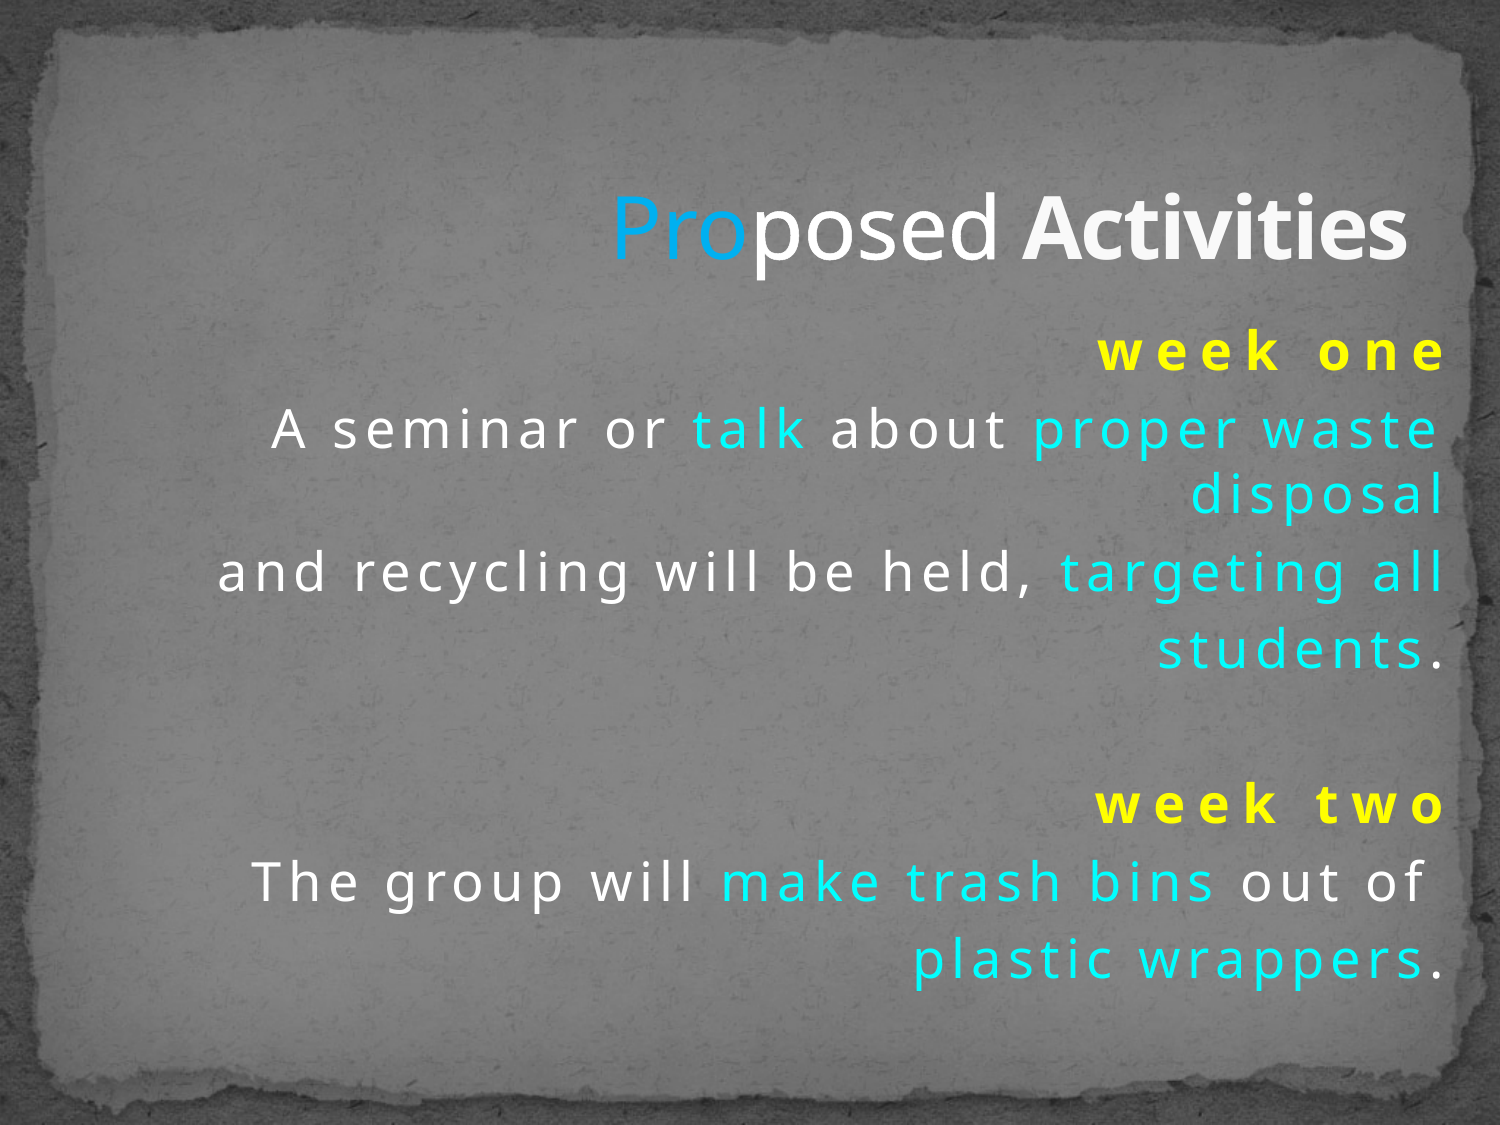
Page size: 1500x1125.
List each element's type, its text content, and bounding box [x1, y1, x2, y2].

title Proposed Activities [74, 125, 1425, 285]
list week one A seminar or talk about proper waste disposal and recycling will be held, targeting all students. week two The group will make trash bins out of plastic wrappers. [11, 309, 1459, 1012]
